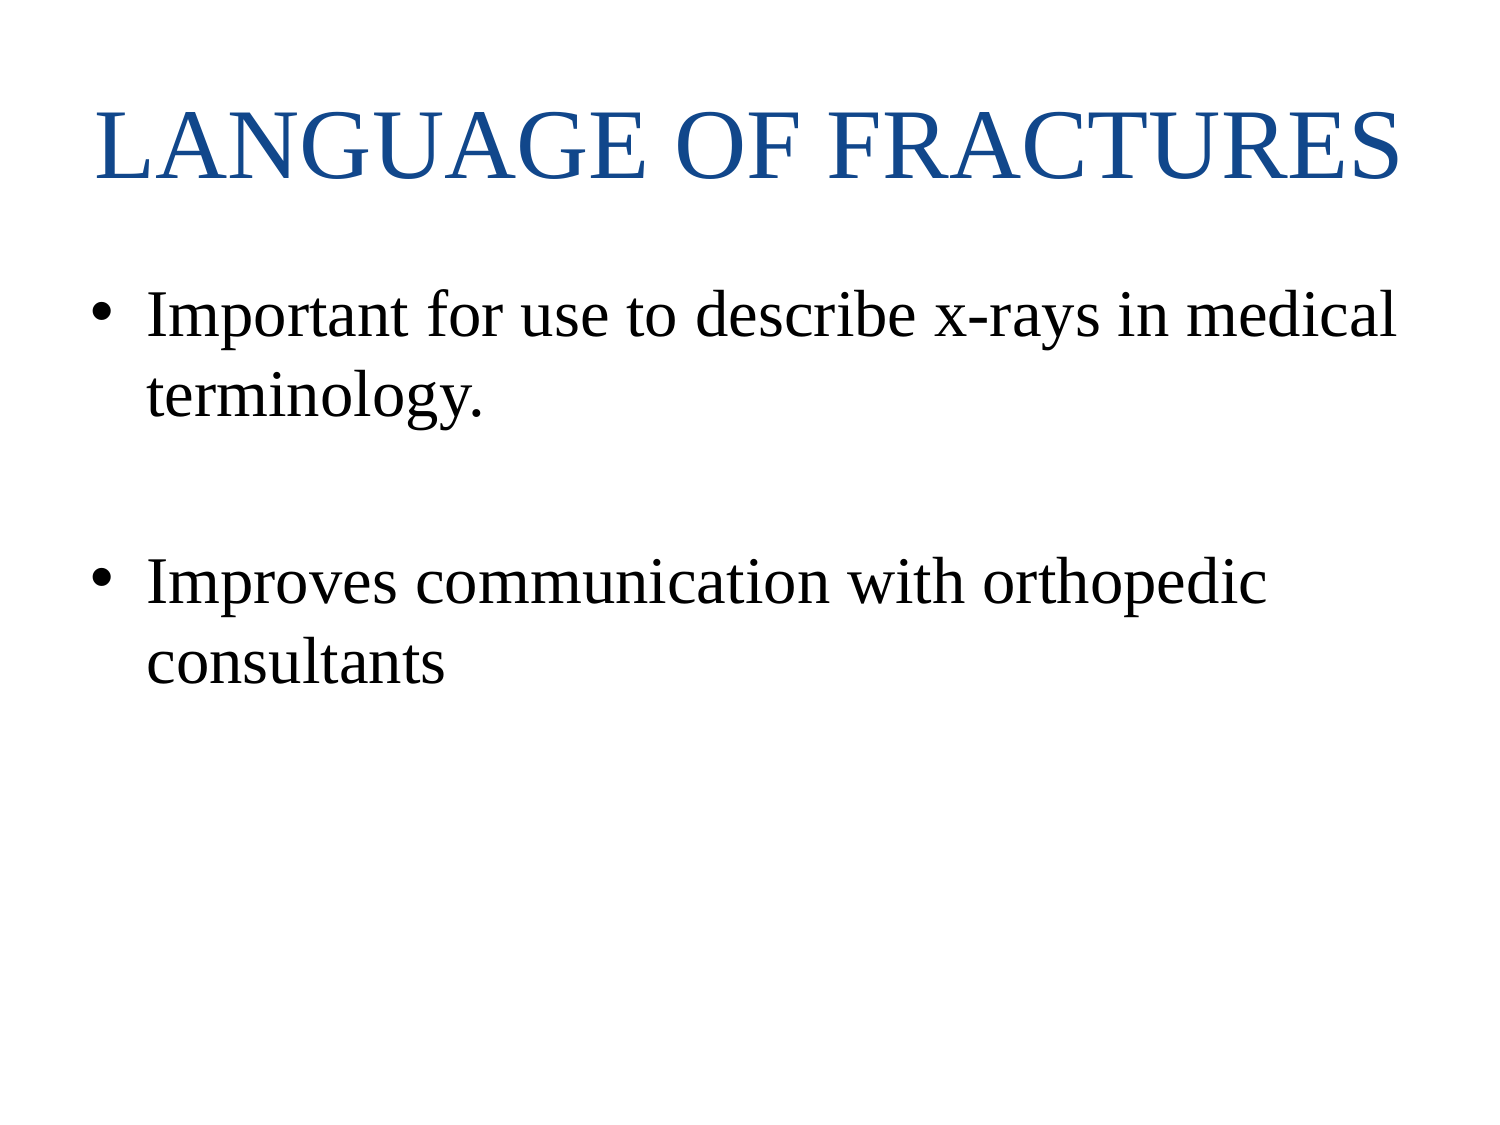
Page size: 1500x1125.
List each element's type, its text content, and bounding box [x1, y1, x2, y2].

list Important for use to describe x-rays in medical terminology. Improves communication with orthopedic consultants [75, 262, 1425, 1005]
title LANGUAGE OF FRACTURES [75, 45, 1425, 233]
